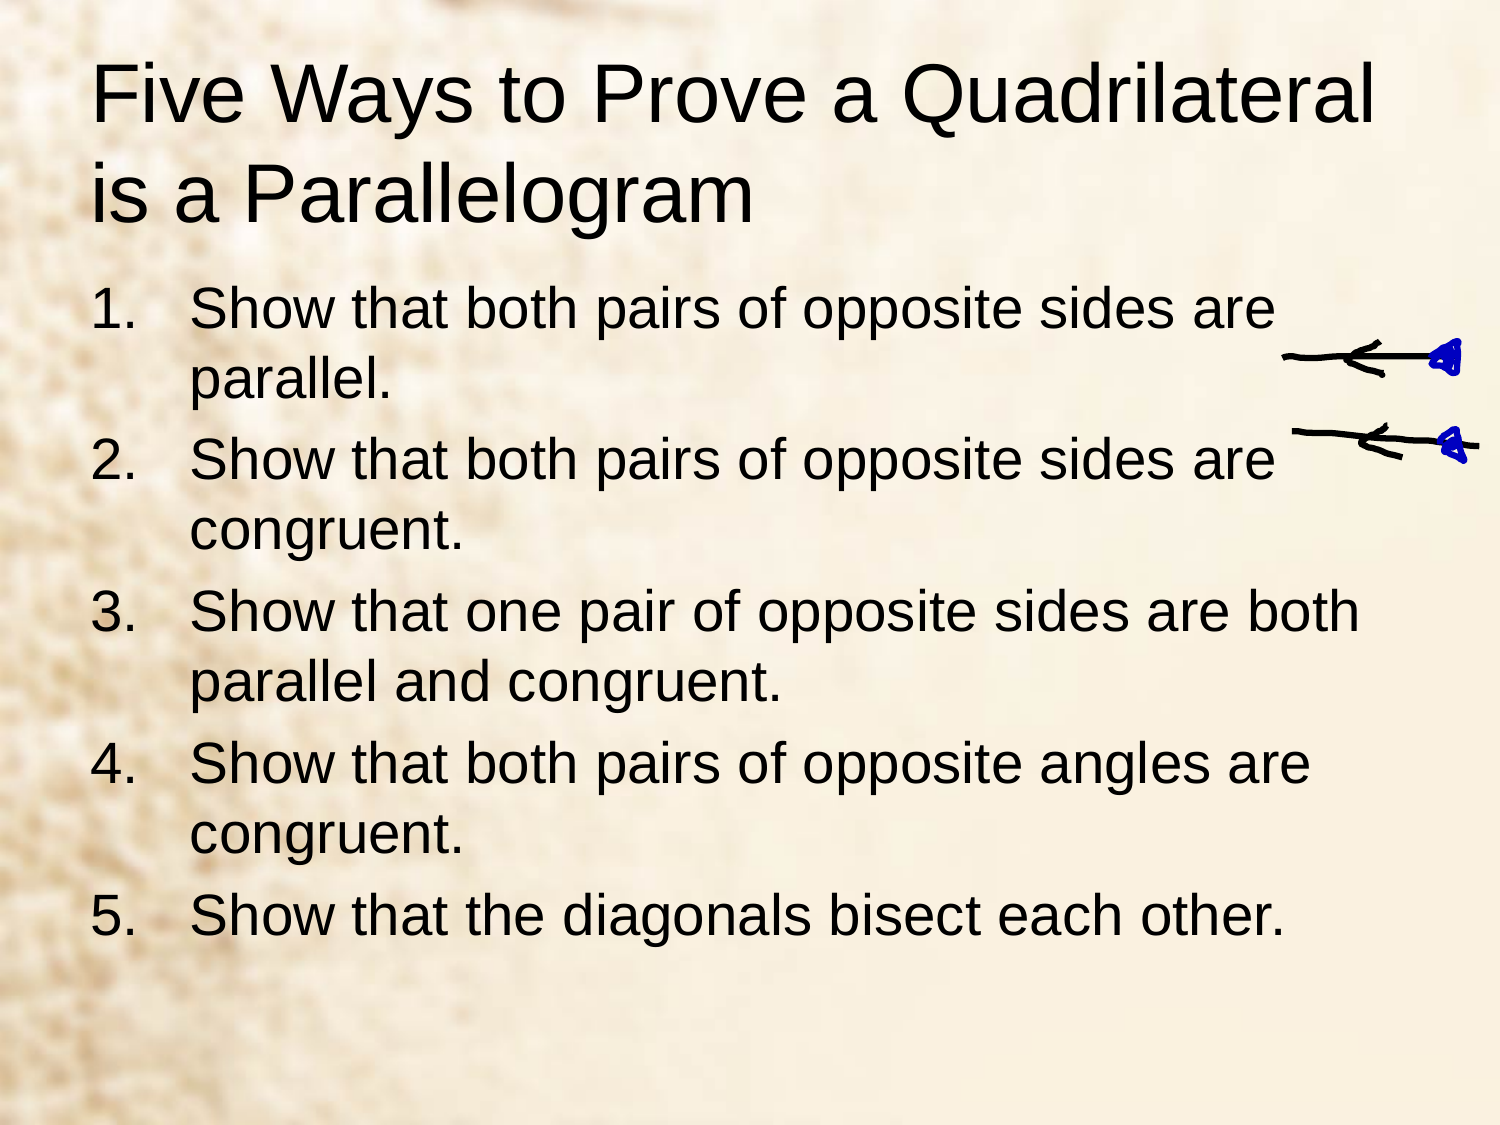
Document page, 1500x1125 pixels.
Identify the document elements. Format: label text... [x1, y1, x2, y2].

title Five Ways to Prove a Quadrilateral is a Parallelogram [74, 44, 1426, 233]
text_box [1360, 424, 1403, 459]
text_box [1291, 430, 1366, 438]
text_box [1460, 443, 1480, 447]
text_box [1345, 340, 1384, 374]
text_box [1394, 437, 1439, 443]
list Show that both pairs of opposite sides are parallel. Show that both pairs of opposite sides are congruent. Show that one pair of opposite sides are both parallel and congruent. Show that both pairs of opposite angles are congruent. Show that the diagonals bisect each other. [74, 262, 1426, 1006]
text_box [1439, 428, 1465, 462]
text_box [1429, 340, 1460, 374]
picture [0, 0, 1500, 1125]
text_box [1282, 355, 1350, 359]
